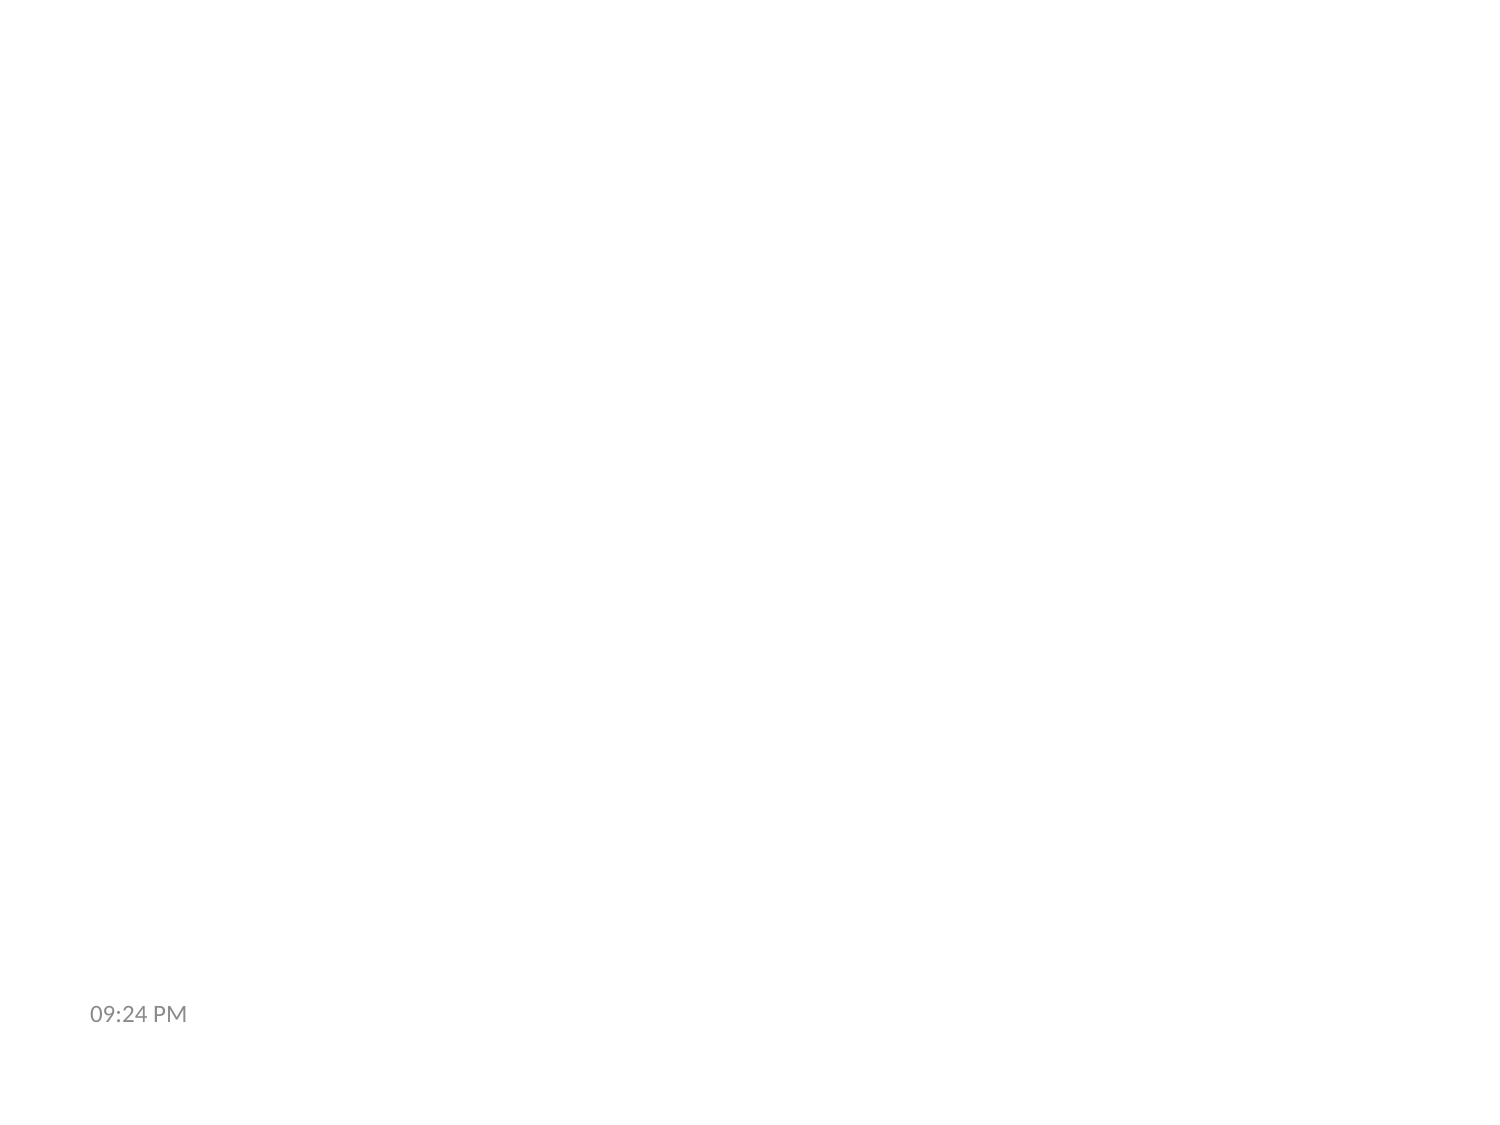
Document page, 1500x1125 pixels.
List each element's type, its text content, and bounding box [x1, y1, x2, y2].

text_box 3:35 PM [75, 982, 425, 1043]
